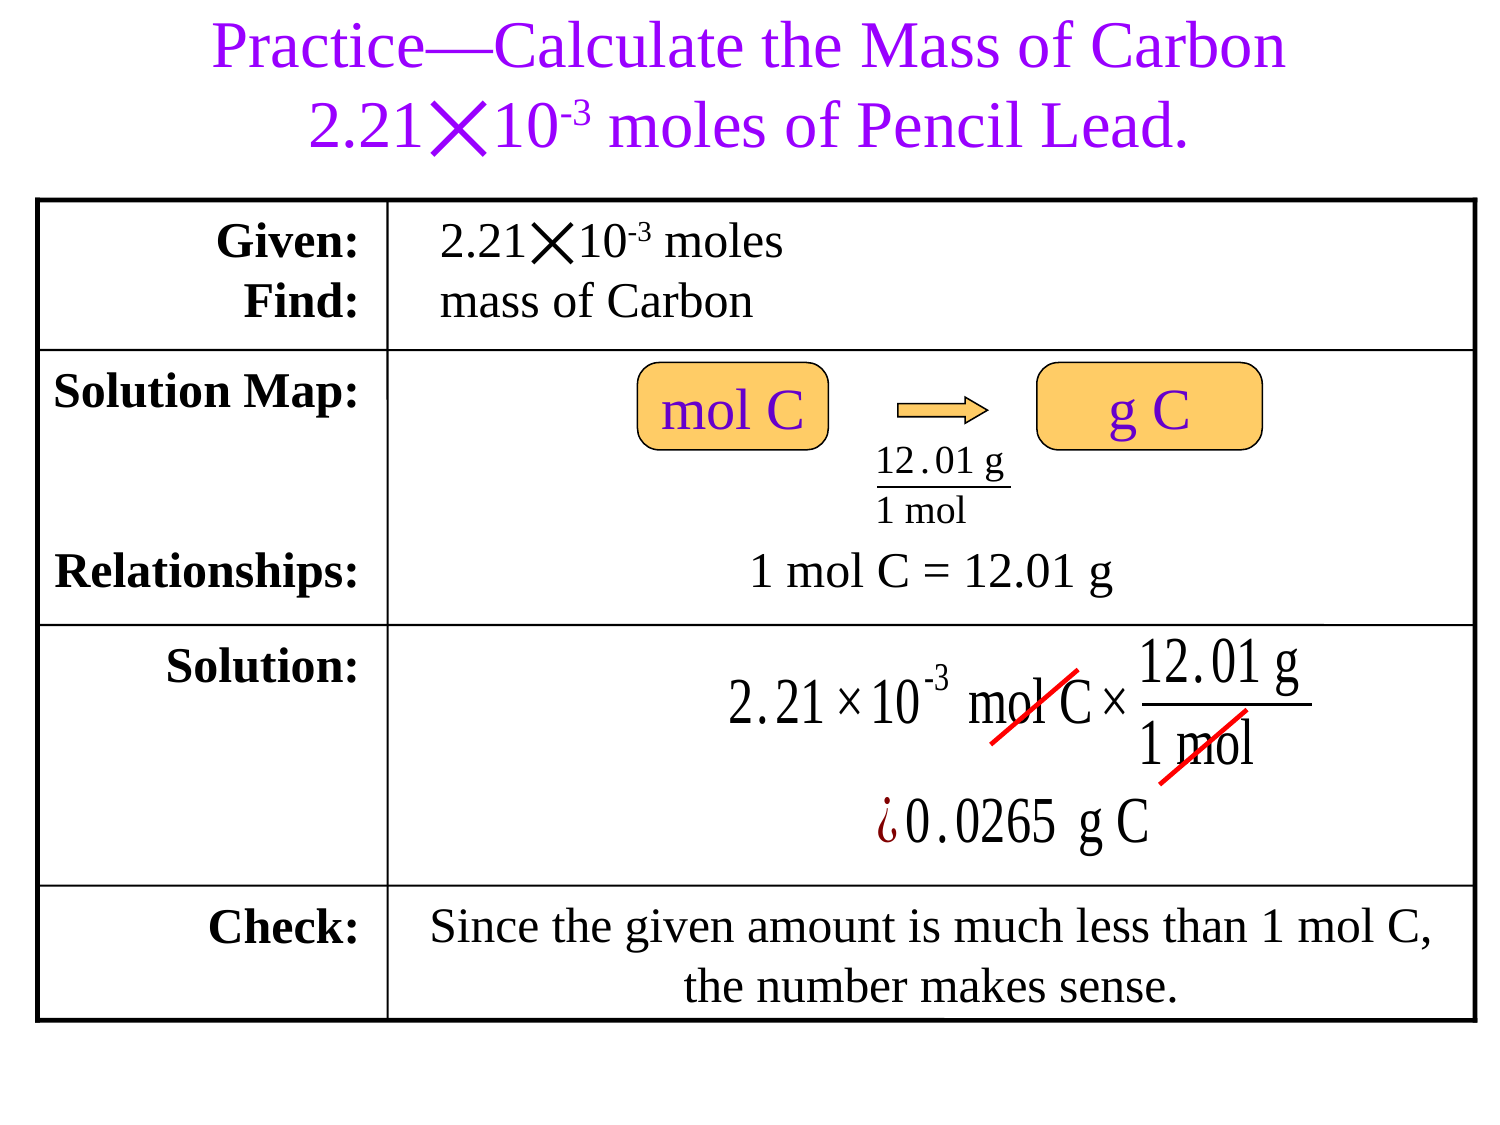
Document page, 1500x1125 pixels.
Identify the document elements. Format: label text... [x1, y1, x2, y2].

text_box Check: [38, 886, 375, 1021]
text_box Practice—Calculate the Mass of Carbon 2.21⨉10-3 moles of Pencil Lead. [112, 24, 1388, 138]
text_box Since the given amount is much less than 1 mol C, the number makes sense. [388, 886, 1475, 1020]
text_box Solution: [38, 625, 375, 885]
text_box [637, 362, 1263, 451]
text_box Solution Map: Relationships: [38, 350, 375, 624]
text_box 2.21⨉10-3 moles mass of Carbon [424, 201, 1475, 350]
text_box [774, 626, 1475, 885]
text_box Given: Find: [37, 199, 375, 350]
text_box 1 mol C = 12.01 g [388, 351, 1475, 625]
